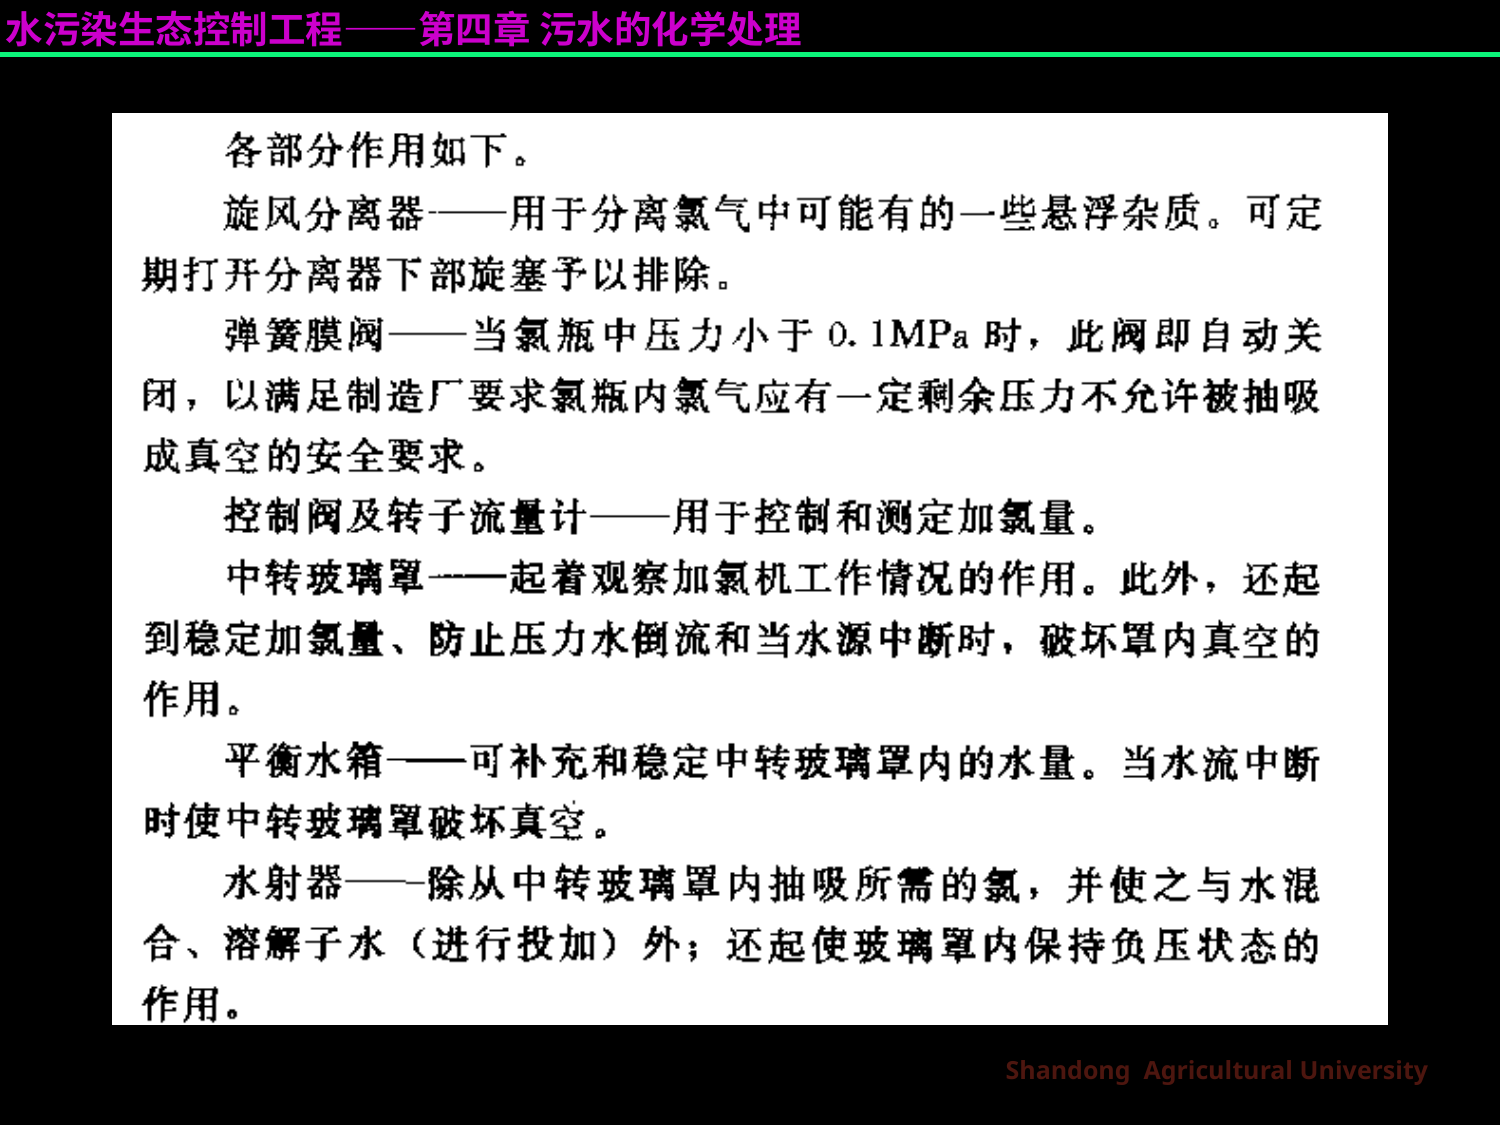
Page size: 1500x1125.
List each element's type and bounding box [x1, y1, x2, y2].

picture [111, 113, 1389, 1025]
